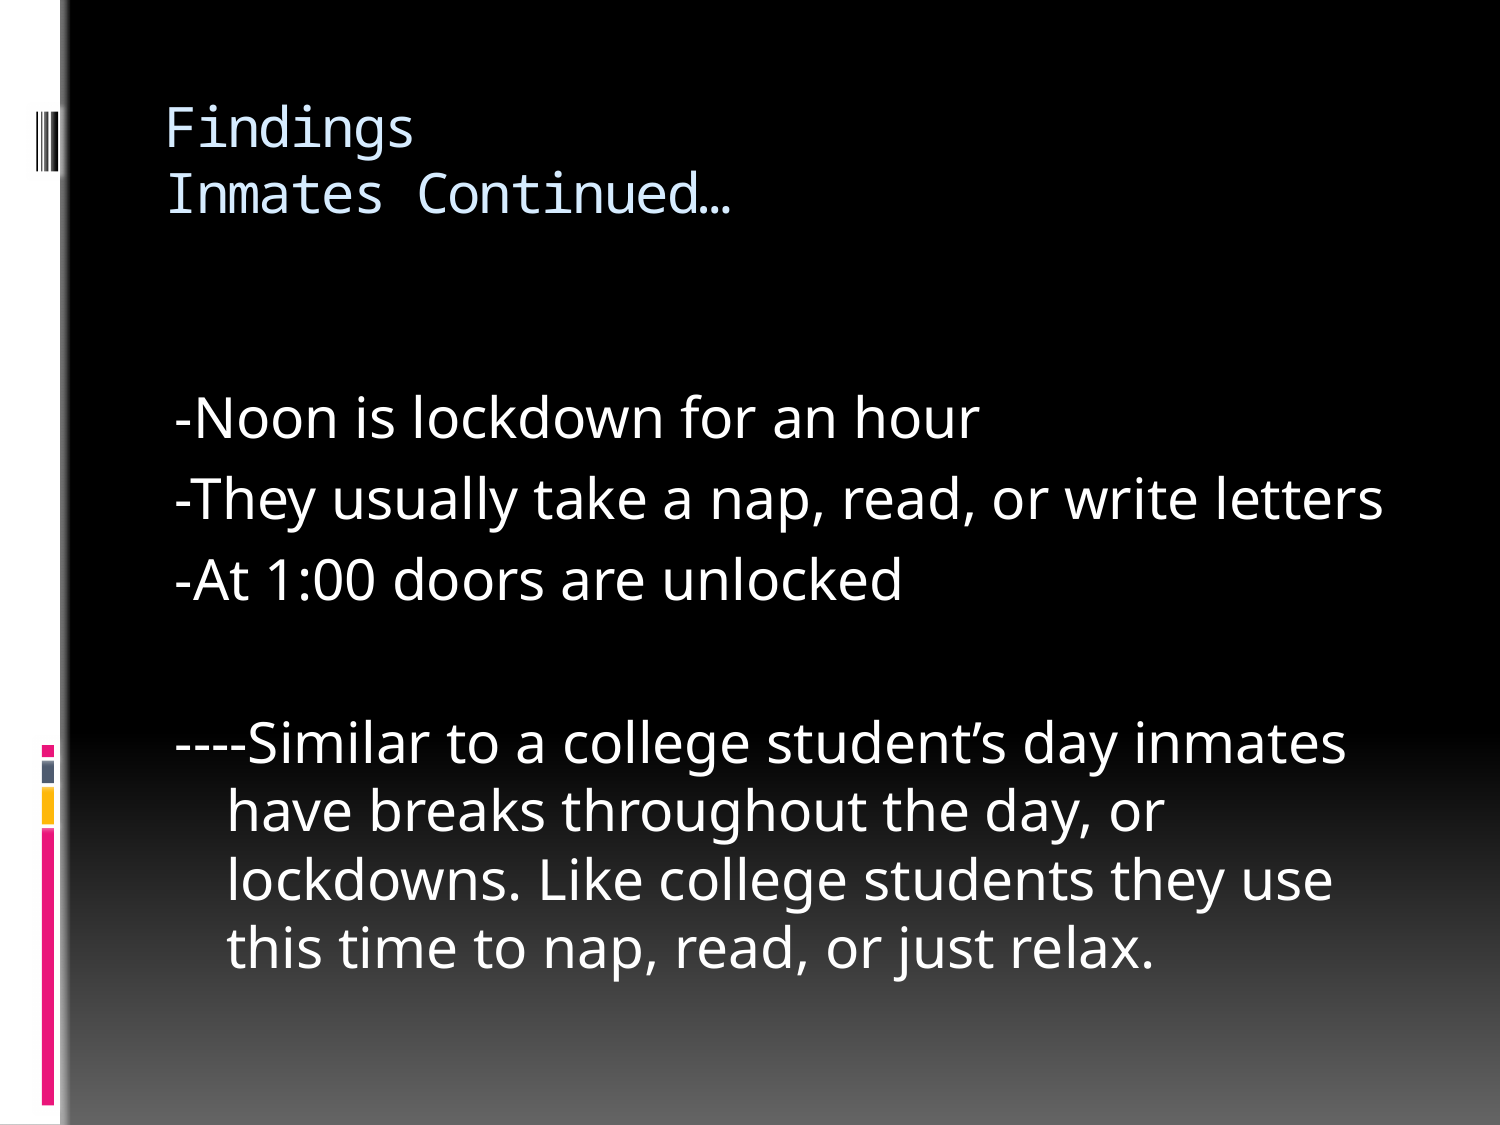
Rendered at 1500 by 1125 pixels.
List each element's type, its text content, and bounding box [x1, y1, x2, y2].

title Findings Inmates Continued… [150, 83, 1425, 234]
list -Noon is lockdown for an hour -They usually take a nap, read, or write letters -At 1:00 doors are unlocked ----Similar to a college student’s day inmates have breaks throughout the day, or lockdowns. Like college students they use this time to nap, read, or just relax. [150, 292, 1425, 1043]
